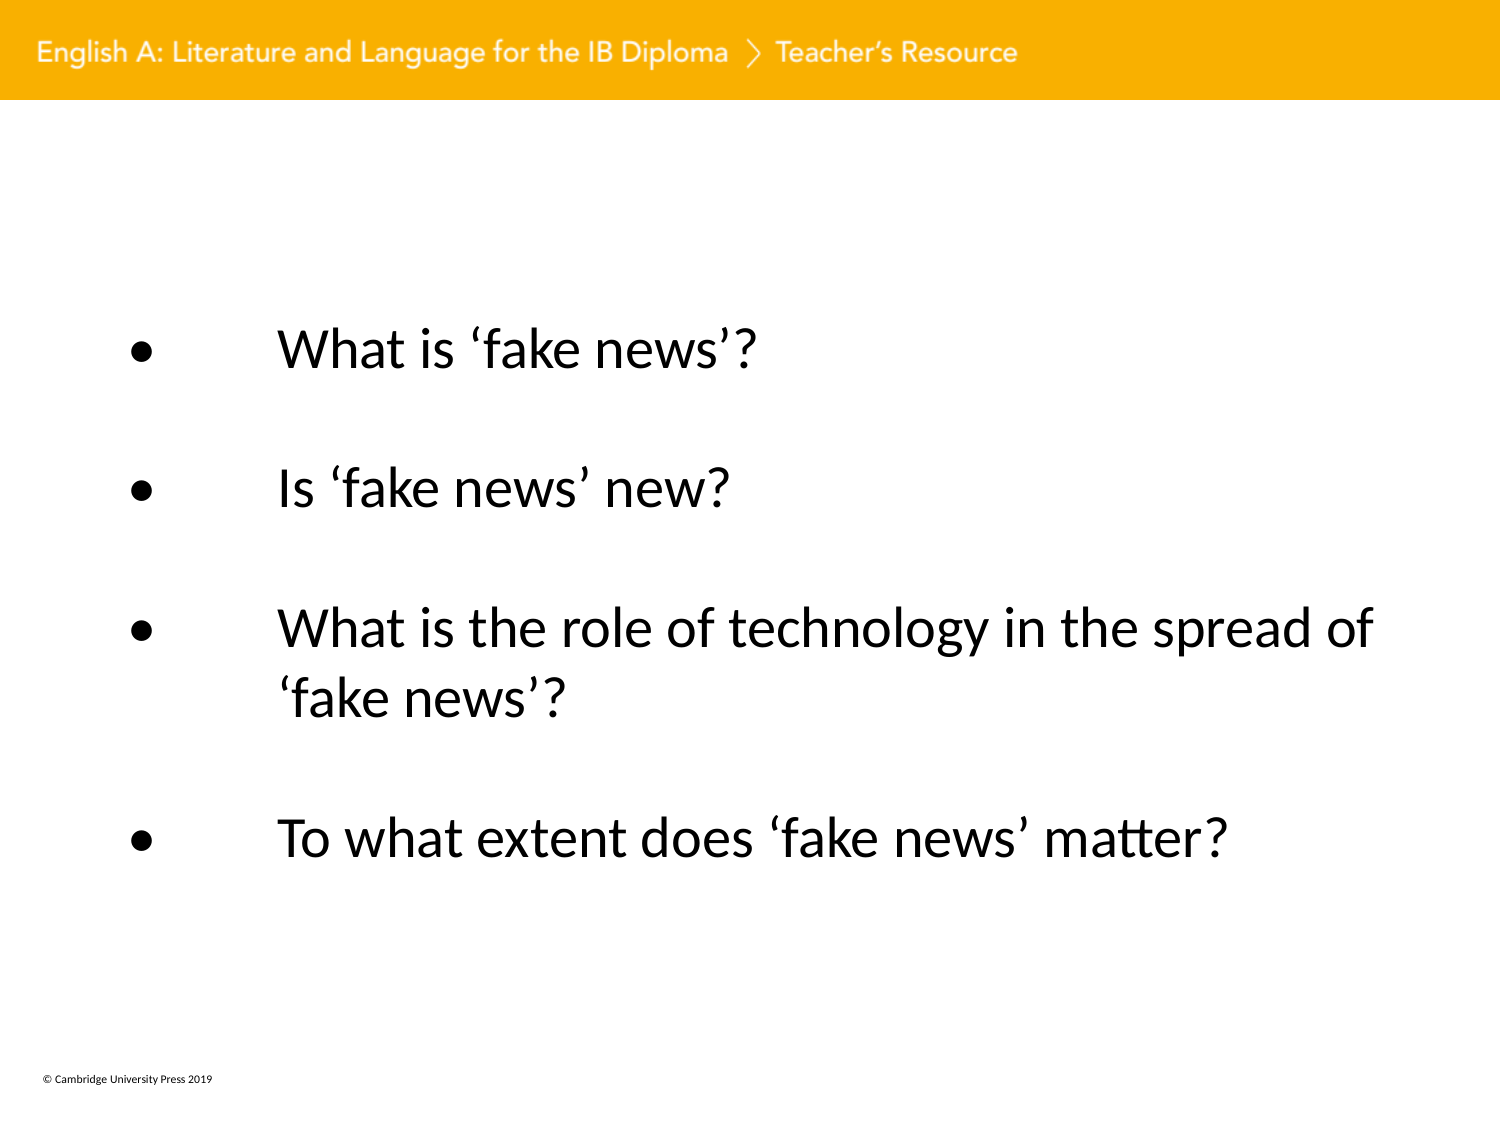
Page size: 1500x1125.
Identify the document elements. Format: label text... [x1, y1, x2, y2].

title • What is ‘fake news’? • Is ‘fake news’ new? • What is the role of technology in the spread of ‘fake news’? • To what extent does ‘fake news’ matter? [112, 189, 1437, 989]
subtitle © Cambridge University Press 2019 [27, 1063, 1388, 1093]
picture [0, 0, 1500, 101]
